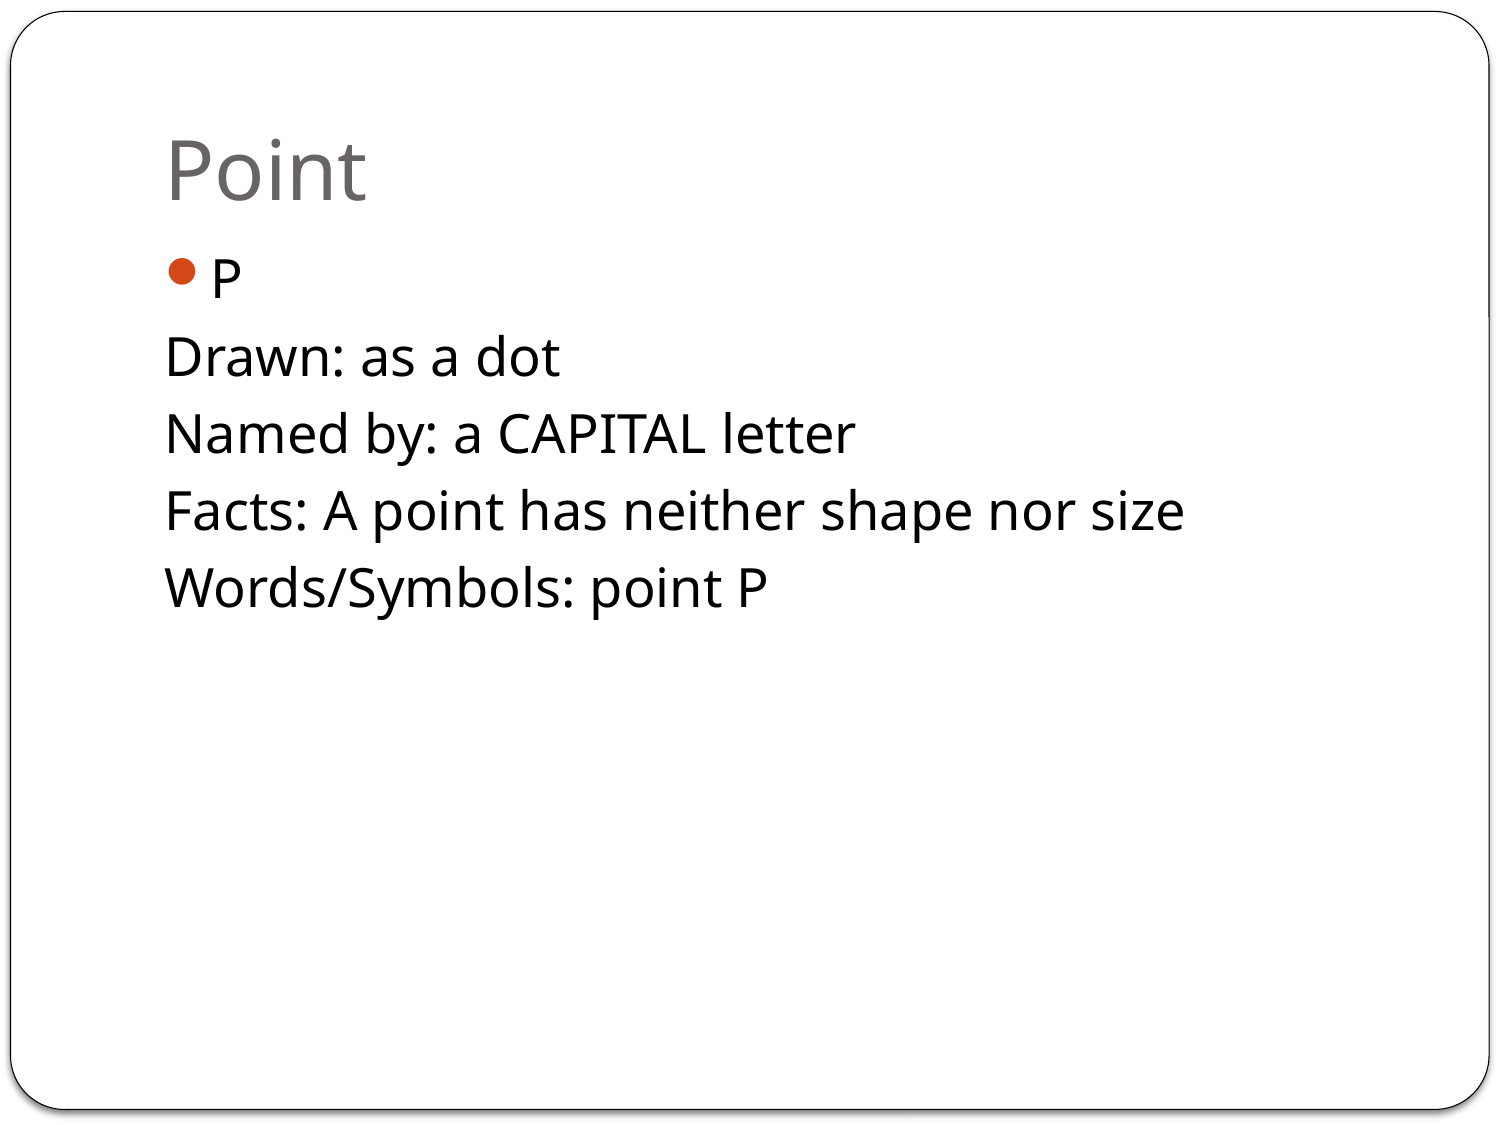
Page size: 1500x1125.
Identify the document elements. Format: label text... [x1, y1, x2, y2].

title Point [150, 45, 1425, 233]
list P Drawn: as a dot Named by: a CAPITAL letter Facts: A point has neither shape nor size Words/Symbols: point P [150, 237, 1425, 988]
